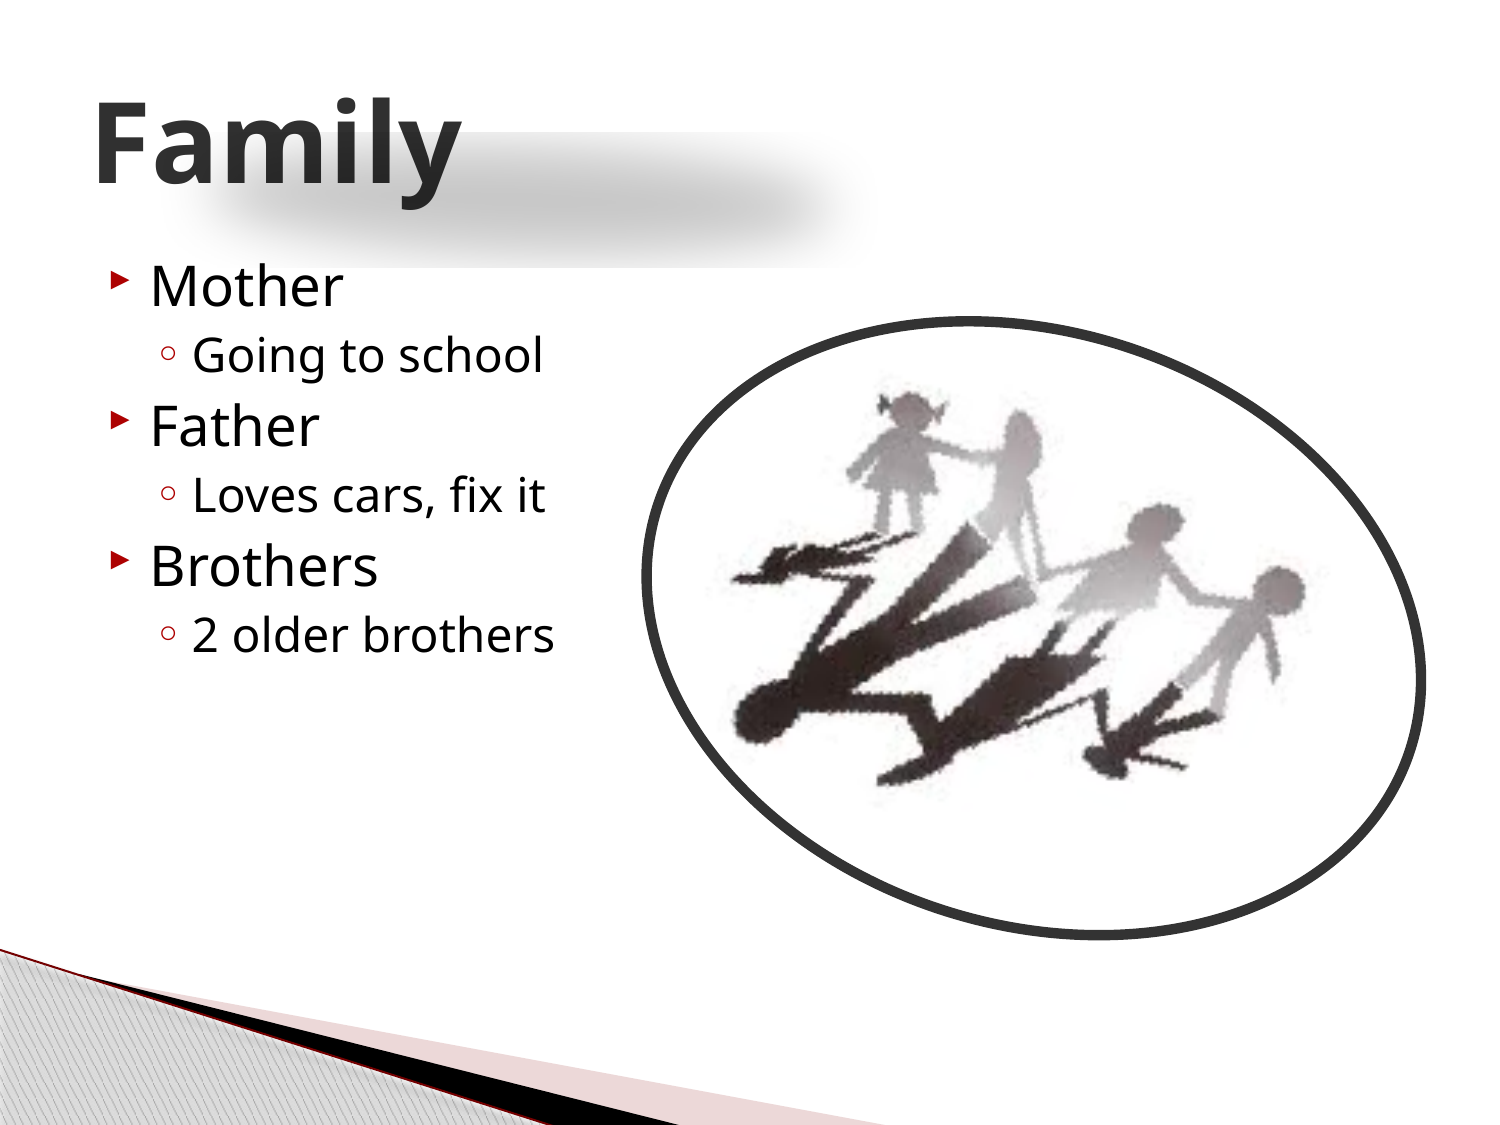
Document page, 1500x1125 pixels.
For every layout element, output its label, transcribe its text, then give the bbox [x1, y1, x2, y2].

picture [638, 327, 1430, 929]
title Family [75, 45, 1425, 233]
list Mother Going to school Father Loves cars, fix it Brothers 2 older brothers [75, 243, 1425, 986]
